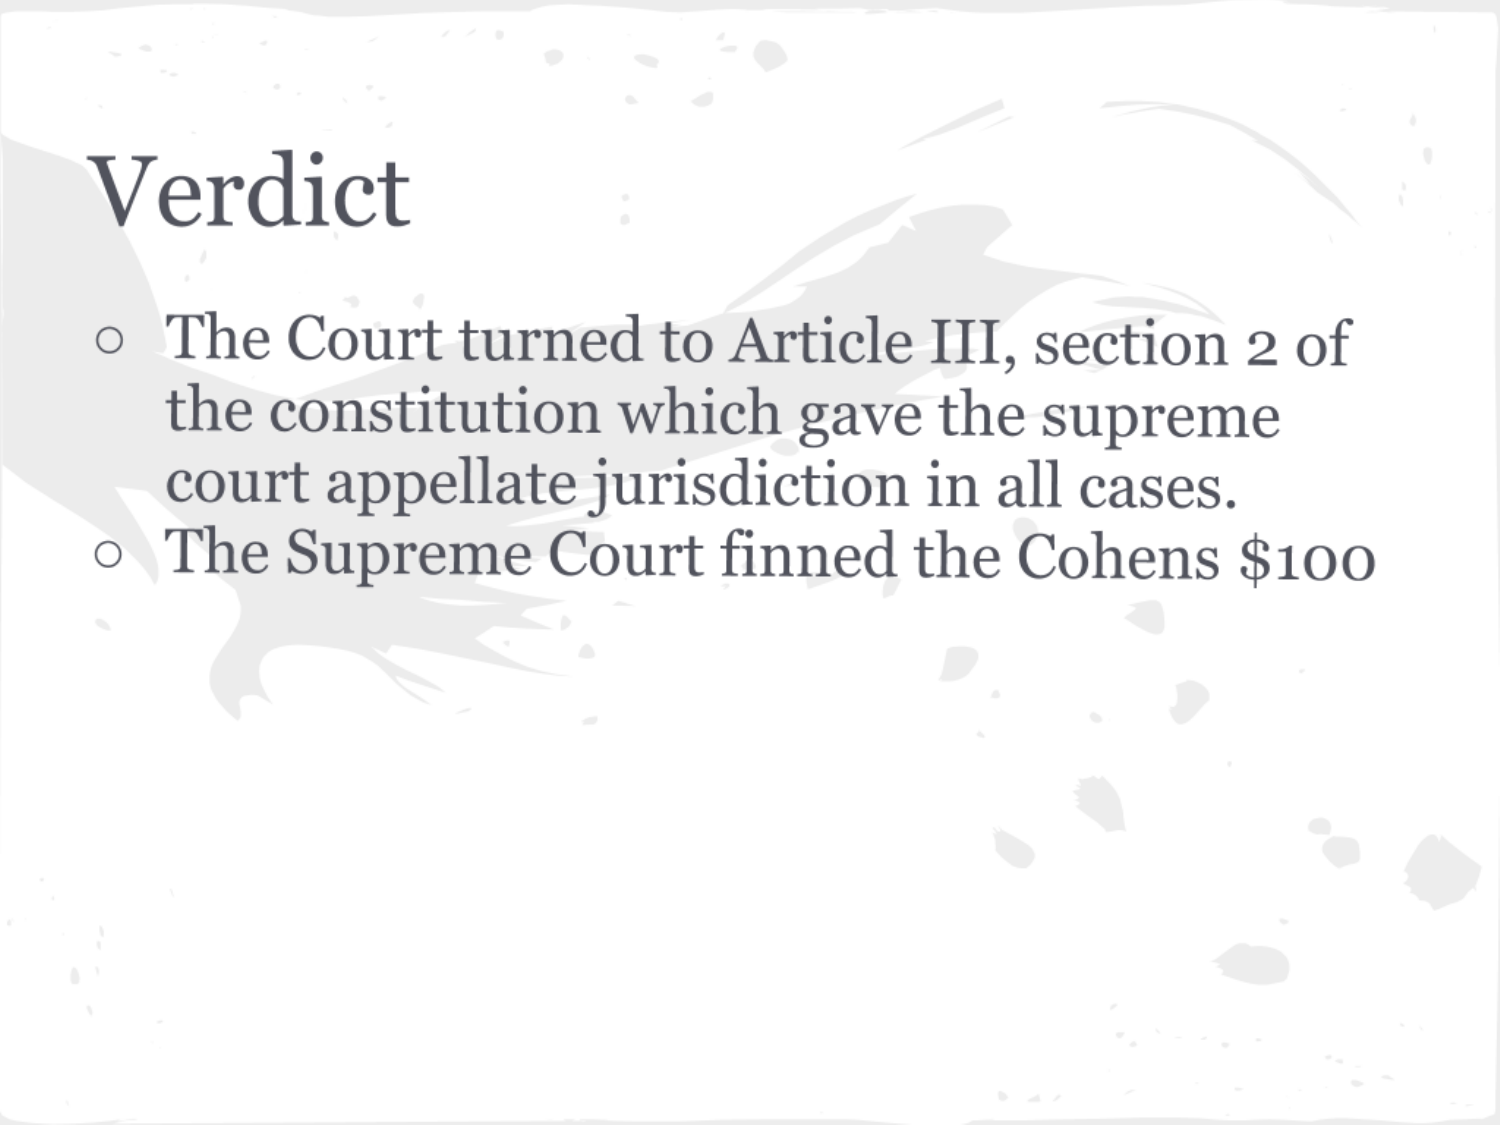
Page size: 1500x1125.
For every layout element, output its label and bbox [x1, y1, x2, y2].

list [0, 0, 1500, 1125]
